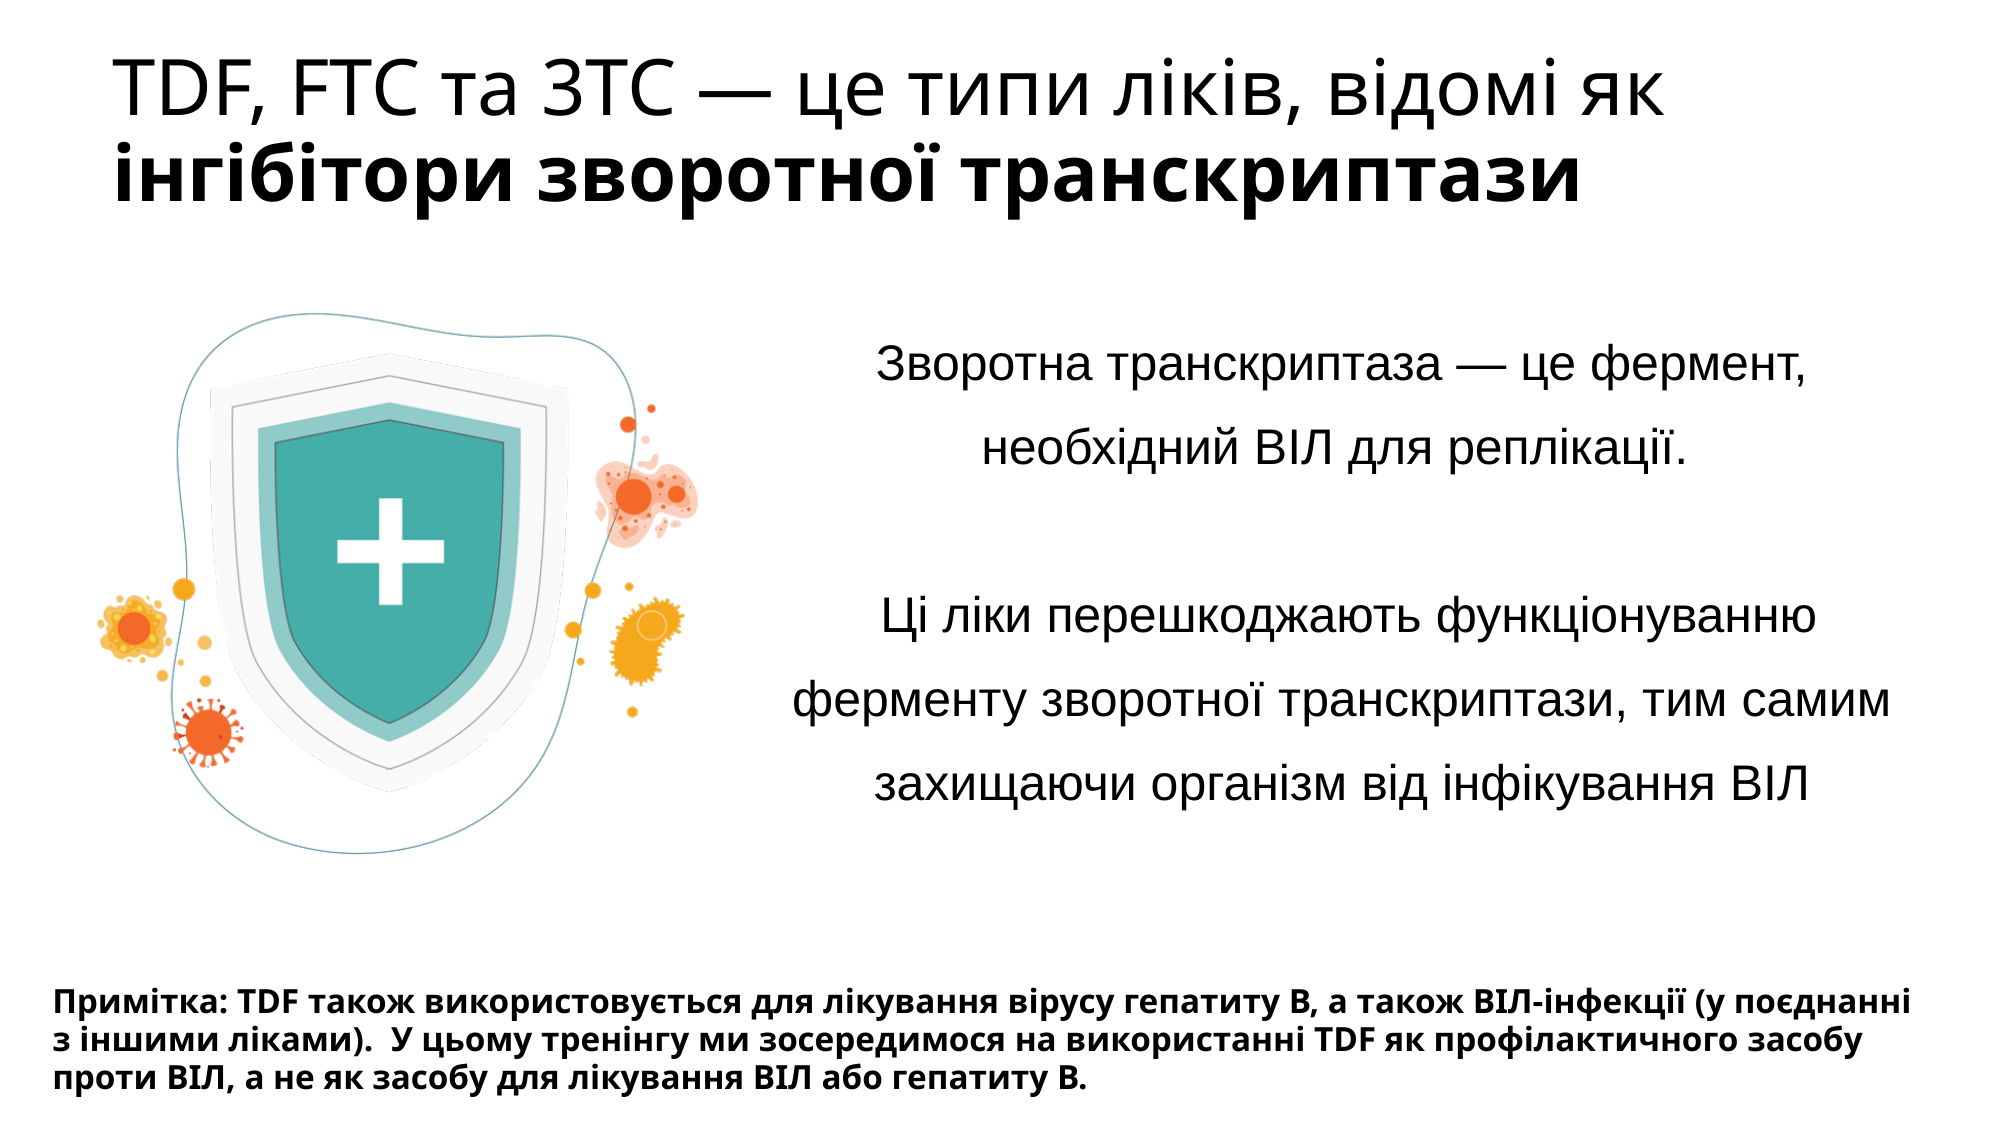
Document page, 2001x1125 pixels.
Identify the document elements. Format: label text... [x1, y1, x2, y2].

text_box [67, 266, 731, 930]
text_box Зворотна транскриптаза — це фермент, необхідний ВІЛ для реплікації. Ці ліки перешкоджають функціонуванню ферменту зворотної транскриптази, тим самим захищаючи організм від інфікування ВІЛ [751, 306, 1933, 811]
text_box Примітка: TDF також використовується для лікування вірусу гепатиту В, а також ВІЛ-інфекції (у поєднанні з іншими ліками). У цьому тренінгу ми зосередимося на використанні TDF як профілактичного засобу проти ВІЛ, а не як засобу для лікування ВІЛ або гепатиту В. [52, 982, 1933, 1125]
text_box TDF, FTC та 3TC — це типи ліків, відомі як інгібітори зворотної транскриптази [112, 46, 1912, 305]
